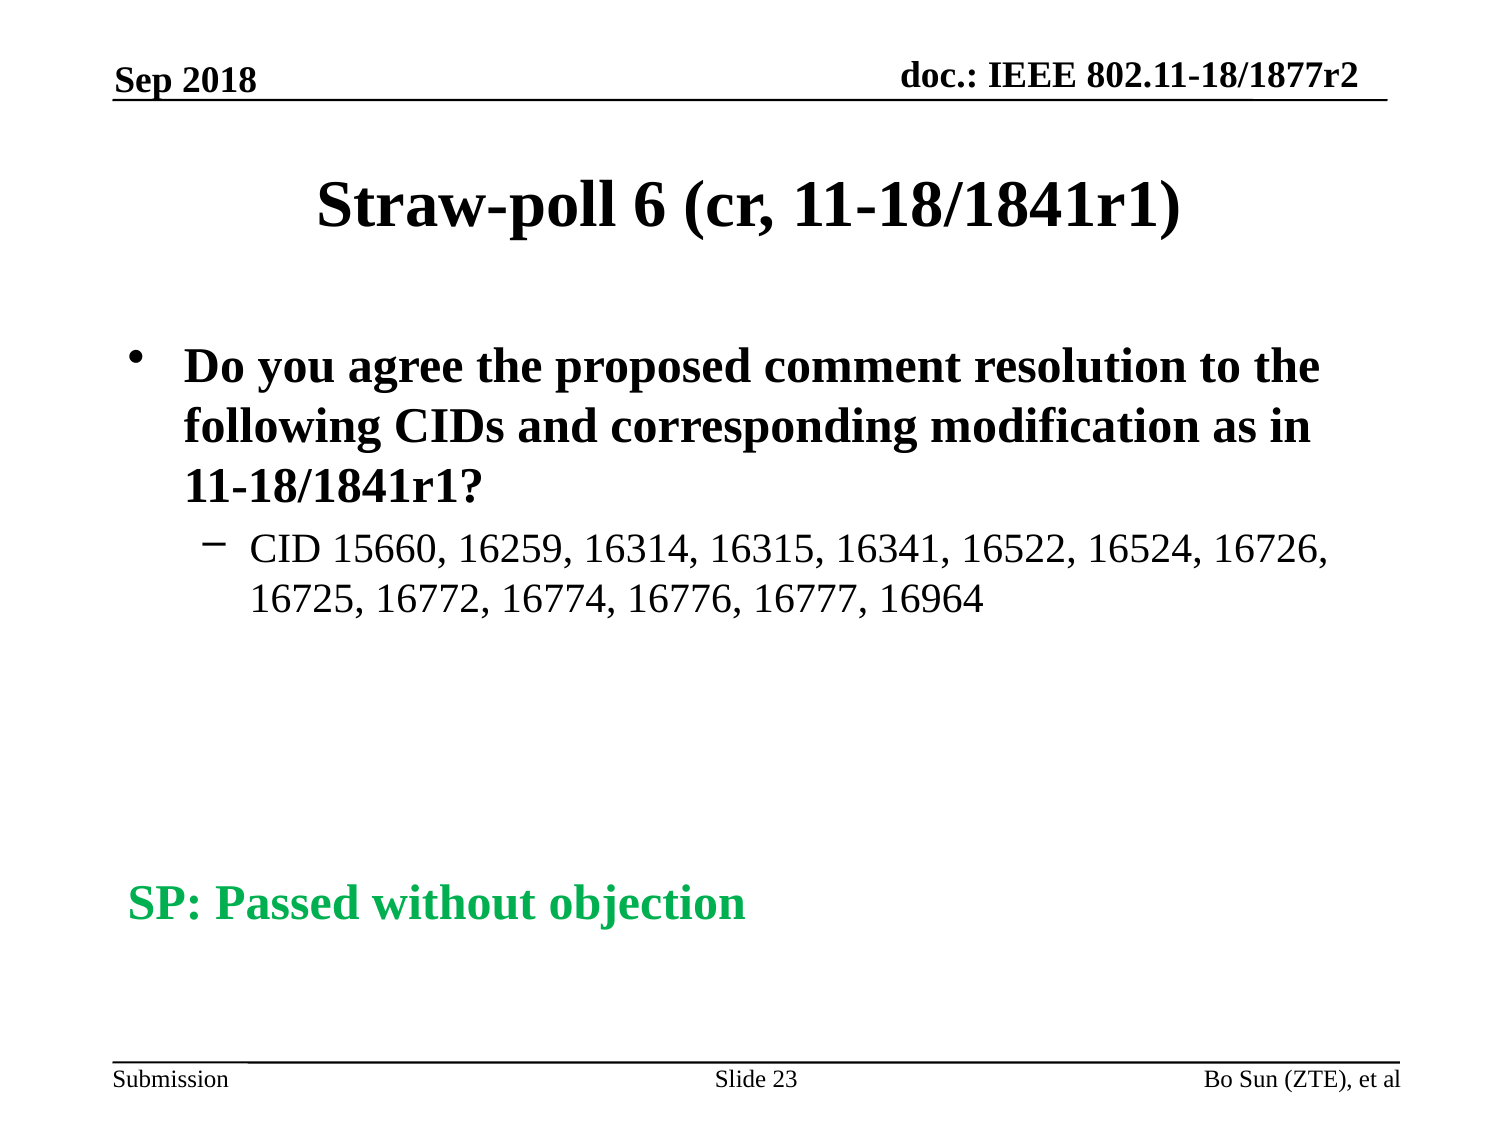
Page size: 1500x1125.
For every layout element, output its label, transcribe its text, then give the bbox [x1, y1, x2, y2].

footer Bo Sun (ZTE), et al [1200, 1061, 1402, 1093]
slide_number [114, 54, 259, 101]
title Straw-poll 6 (cr, 11-18/1841r1) [112, 112, 1388, 288]
list Do you agree the proposed comment resolution to the following CIDs and corresponding modification as in 11-18/1841r1? CID 15660, 16259, 16314, 16315, 16341, 16522, 16524, 16726, 16725, 16772, 16774, 16776, 16777, 16964 SP: Passed without objection [112, 324, 1388, 1000]
slide_number Slide 23 [712, 1061, 800, 1093]
